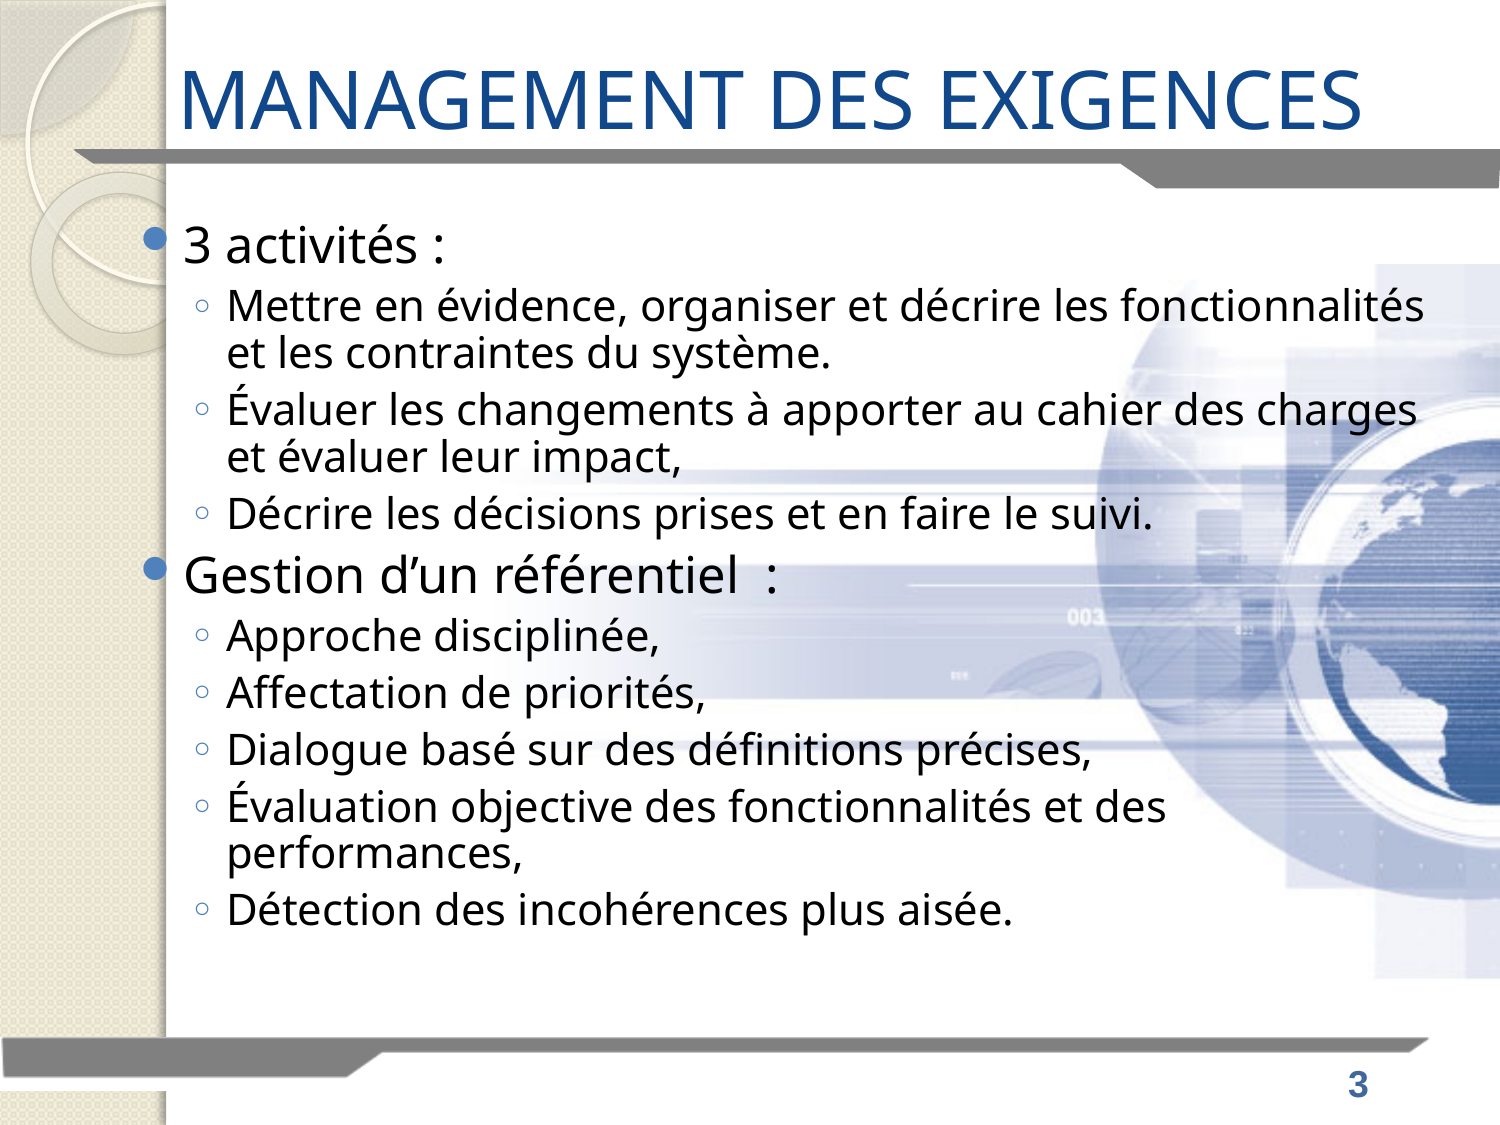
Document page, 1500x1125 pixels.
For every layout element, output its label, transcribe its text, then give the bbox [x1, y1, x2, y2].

picture [318, 264, 1500, 1025]
picture [0, 1037, 1433, 1091]
title MANAGEMENT DES EXIGENCES [162, 50, 1465, 146]
list 3 activités : Mettre en évidence, organiser et décrire les fonctionnalités et les contraintes du système. Évaluer les changements à apporter au cahier des charges et évaluer leur impact, Décrire les décisions prises et en faire le suivi. Gestion d’un référentiel : Approche disciplinée, Affectation de priorités, Dialogue basé sur des définitions précises, Évaluation objective des fonctionnalités et des performances, Détection des incohérences plus aisée. [112, 212, 1460, 946]
